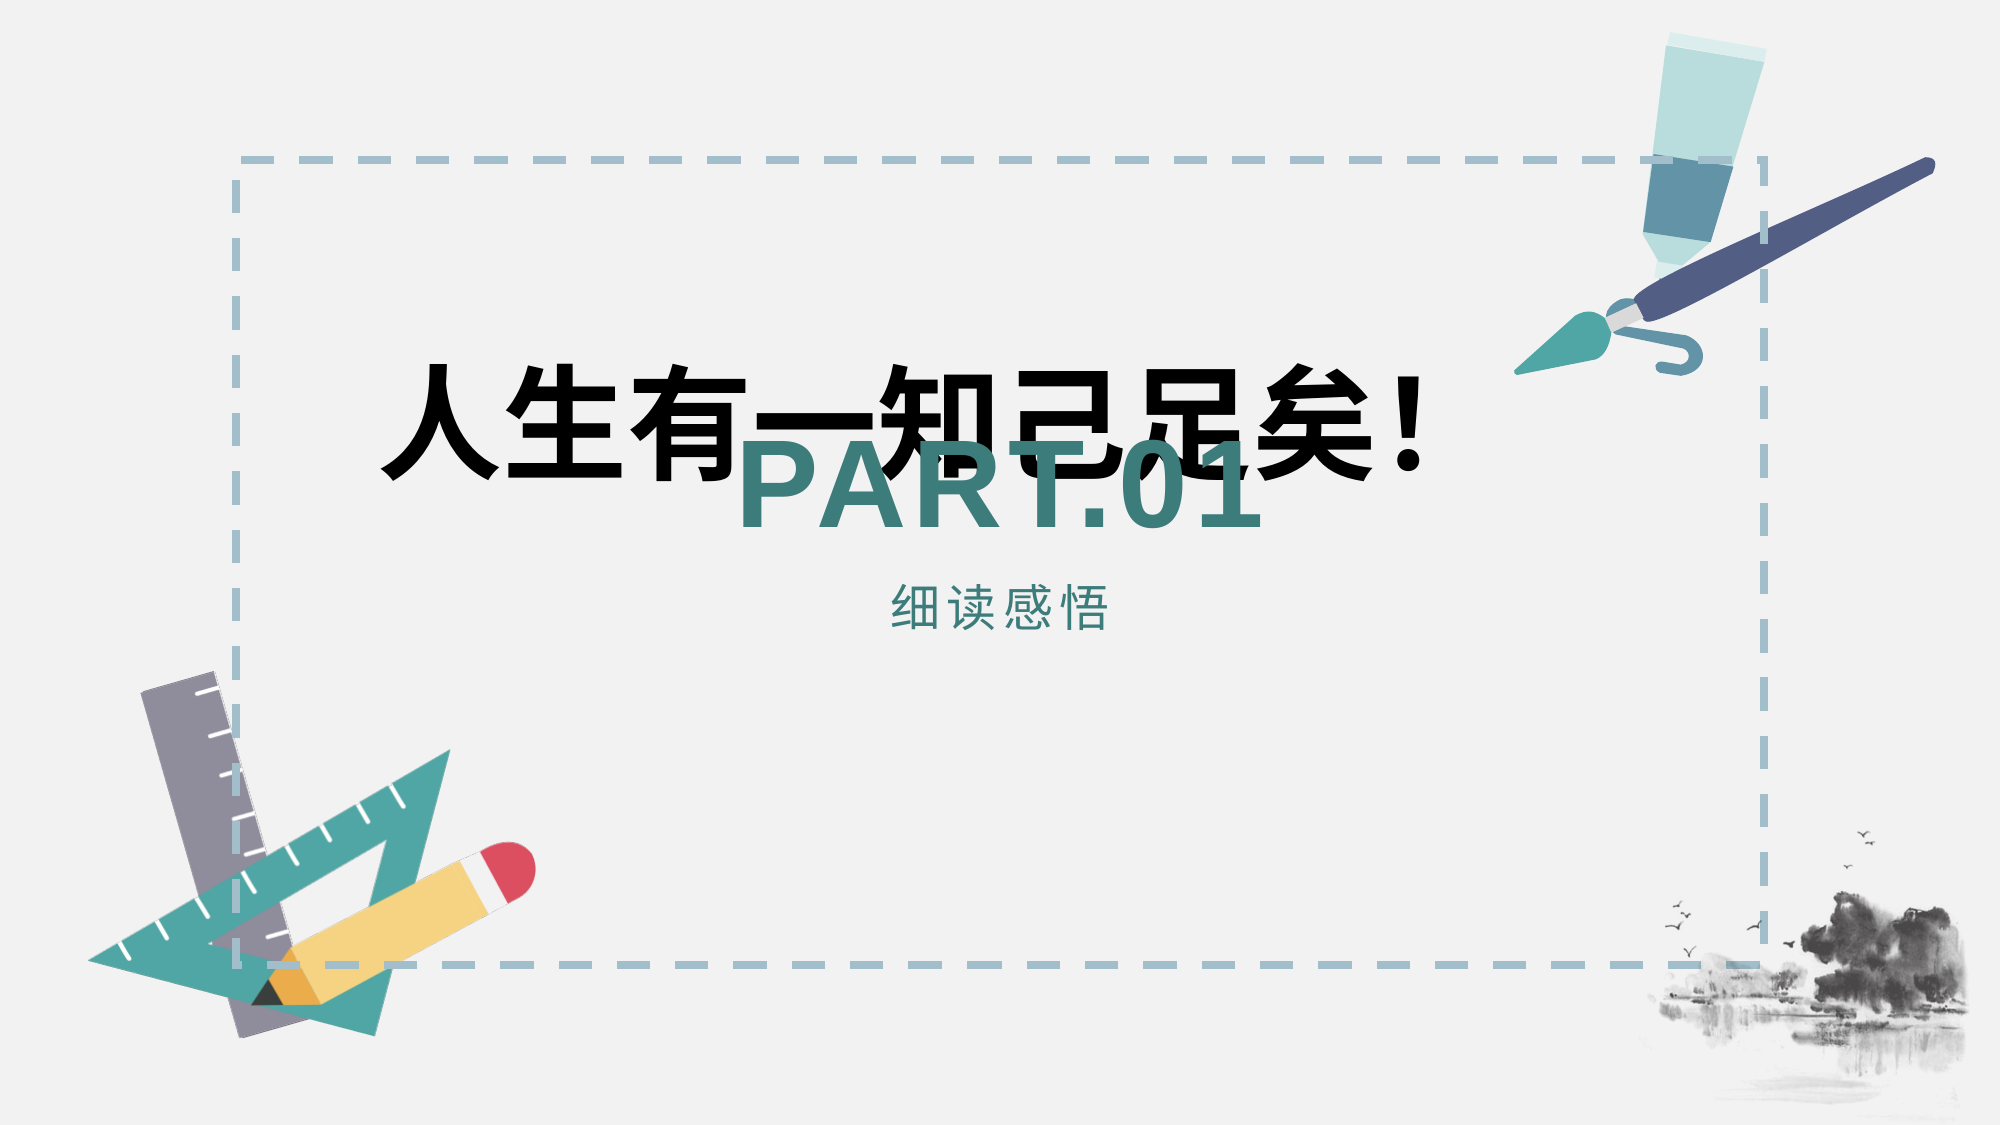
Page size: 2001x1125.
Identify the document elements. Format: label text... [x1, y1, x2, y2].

list 人生有一知己足矣！ [362, 338, 1713, 1081]
picture [1638, 829, 1970, 1125]
picture [87, 671, 362, 1039]
title 细读感悟 [477, 576, 1523, 743]
text_box PART.01 [477, 381, 1523, 573]
